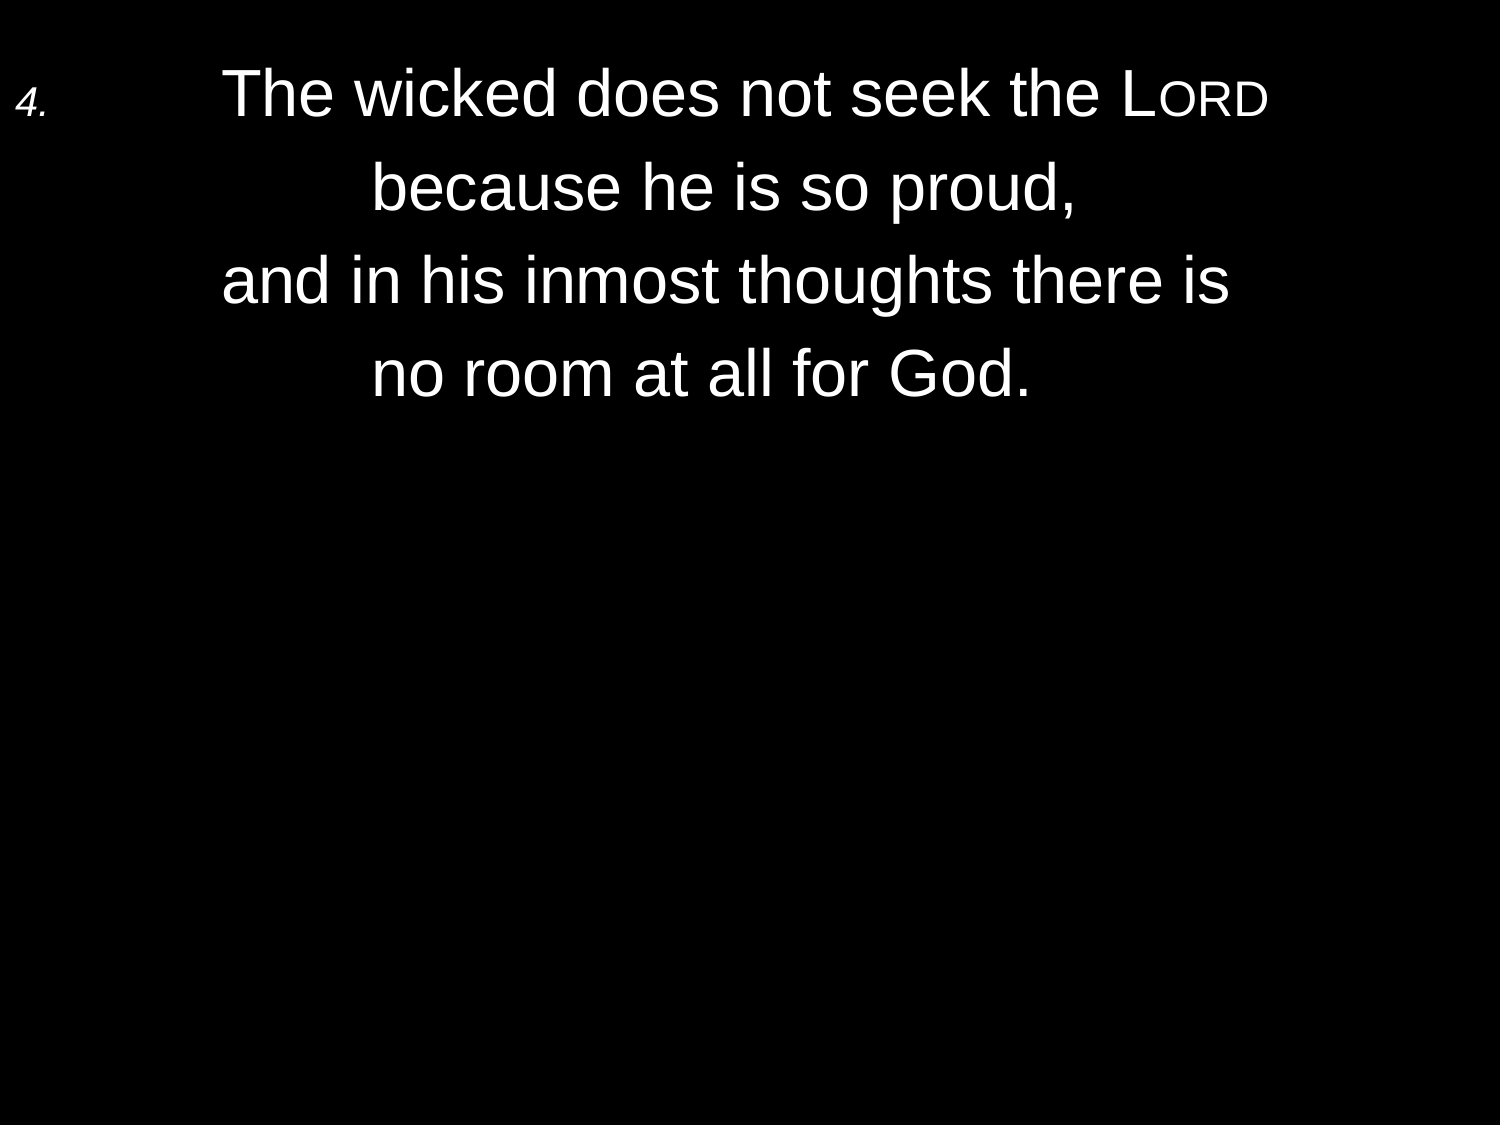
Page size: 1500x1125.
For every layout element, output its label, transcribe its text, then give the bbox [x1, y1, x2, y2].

list 4. The wicked does not seek the LORD because he is so proud, and in his inmost thoughts there is no room at all for God. [0, 42, 1500, 1047]
